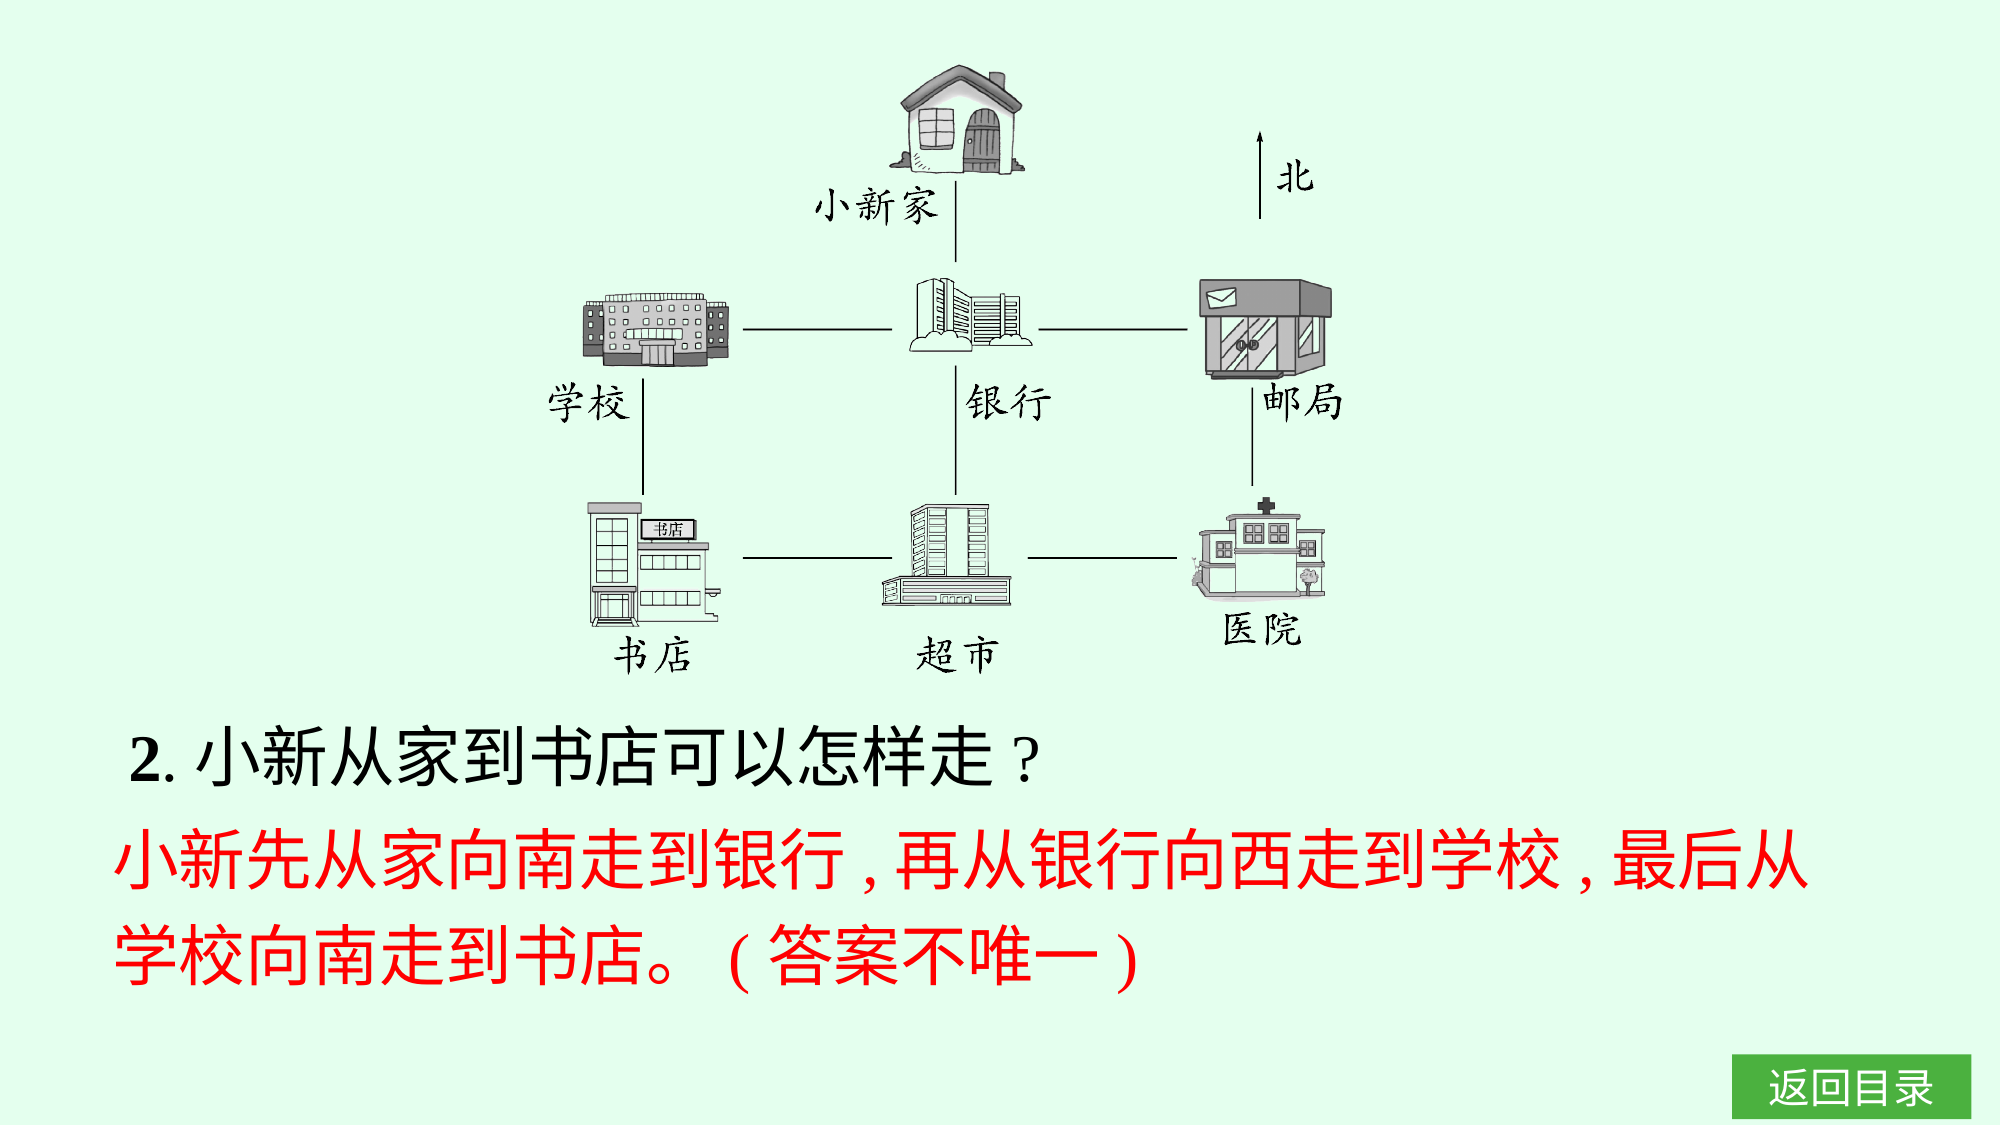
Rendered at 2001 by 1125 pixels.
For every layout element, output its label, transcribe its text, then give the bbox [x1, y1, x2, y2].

text_box 2.小新从家到书店可以怎样走? [113, 691, 1887, 802]
picture [542, 56, 1343, 676]
text_box 小新先从家向南走到银行,再从银行向西走到学校,最后从学校向南走到书店。(答案不唯一) [97, 794, 1871, 1001]
